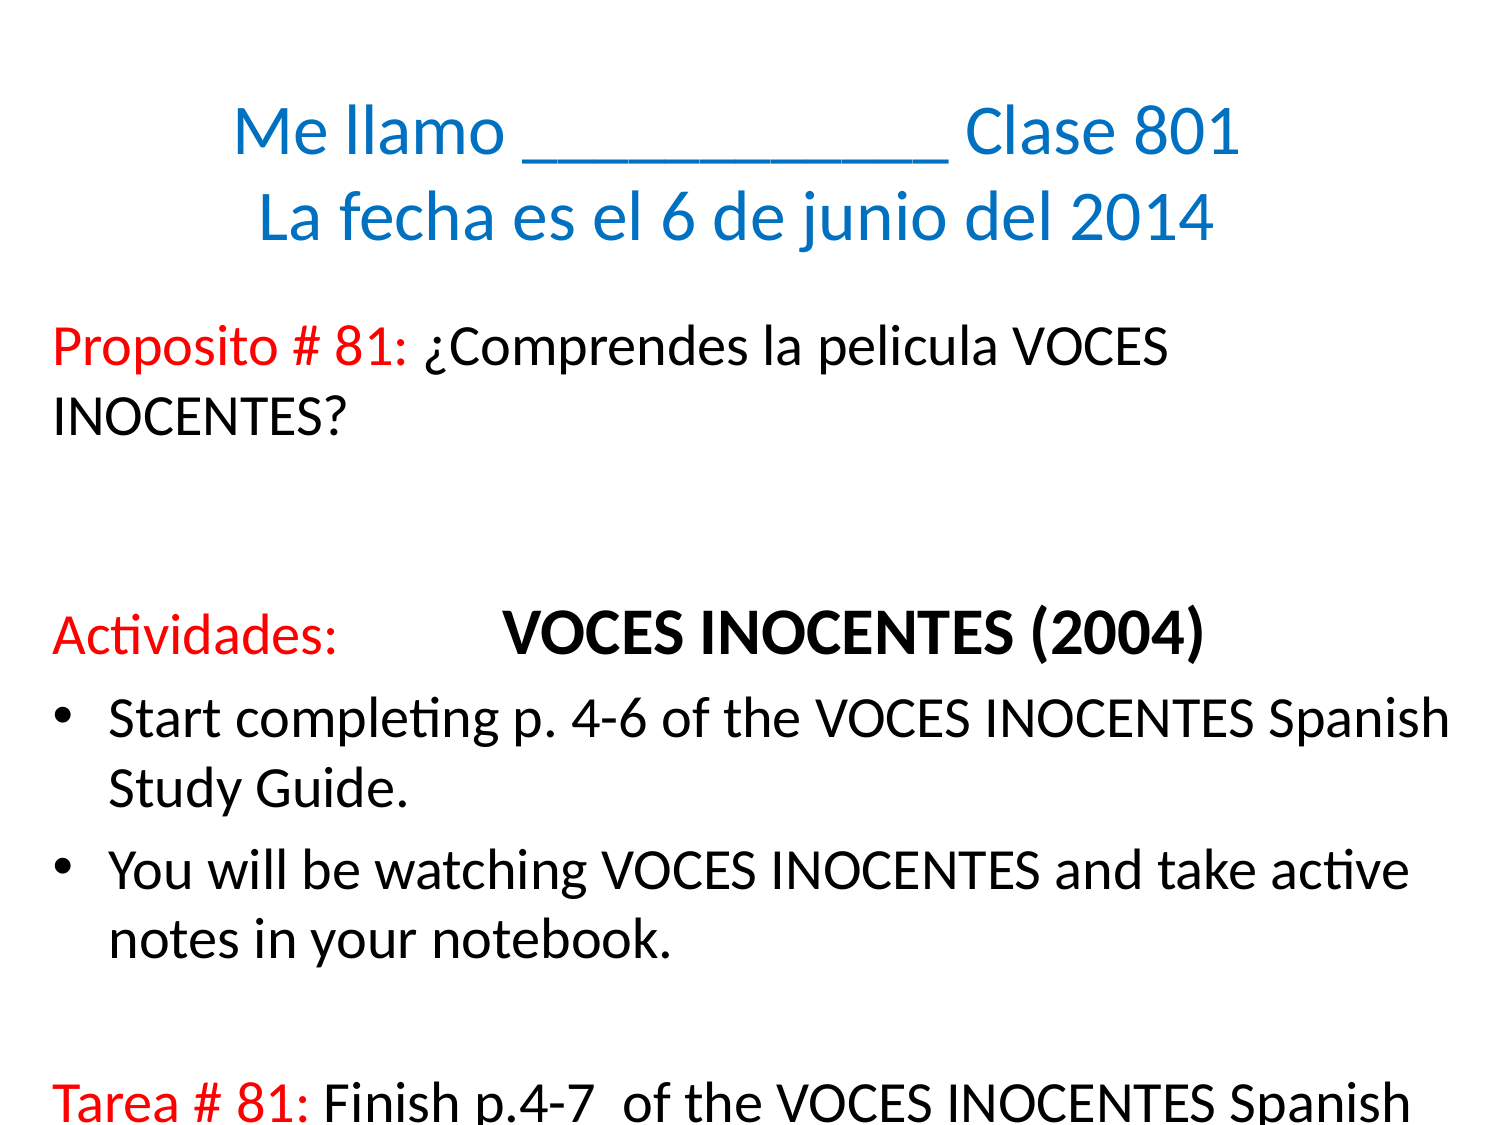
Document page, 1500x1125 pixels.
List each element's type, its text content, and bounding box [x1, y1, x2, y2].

list Proposito # 81: ¿Comprendes la pelicula VOCES INOCENTES? Actividades: VOCES INOCENTES (2004) Start completing p. 4-6 of the VOCES INOCENTES Spanish Study Guide. You will be watching VOCES INOCENTES and take active notes in your notebook. Tarea # 81: Finish p.4-7 of the VOCES INOCENTES Spanish Study Guide. [37, 299, 1475, 1063]
title Me llamo ____________ Clase 801 La fecha es el 6 de junio del 2014 [62, 75, 1413, 263]
